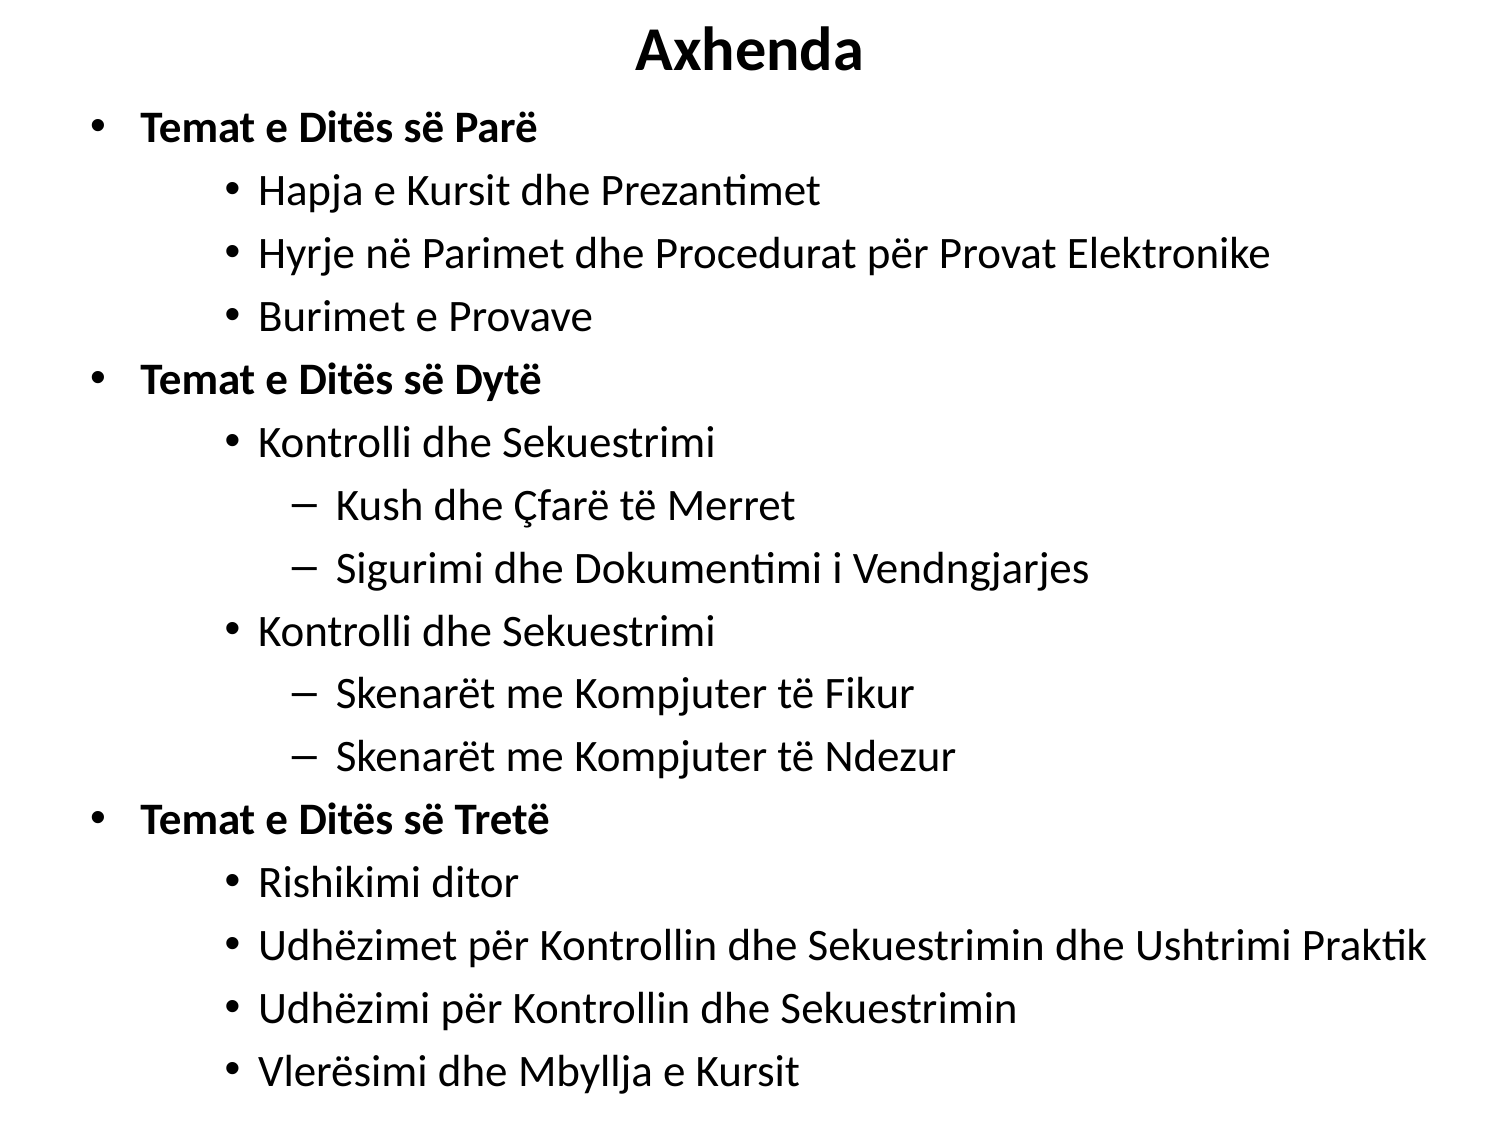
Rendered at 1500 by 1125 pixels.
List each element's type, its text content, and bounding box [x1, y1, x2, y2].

title Axhenda [75, 0, 1425, 90]
list Temat e Ditës së Parë Hapja e Kursit dhe Prezantimet Hyrje në Parimet dhe Procedurat për Provat Elektronike Burimet e Provave Temat e Ditës së Dytë Kontrolli dhe Sekuestrimi Kush dhe Çfarë të Merret Sigurimi dhe Dokumentimi i Vendngjarjes Kontrolli dhe Sekuestrimi Skenarët me Kompjuter të Fikur Skenarët me Kompjuter të Ndezur Temat e Ditës së Tretë Rishikimi ditor Udhëzimet për Kontrollin dhe Sekuestrimin dhe Ushtrimi Praktik Udhëzimi për Kontrollin dhe Sekuestrimin Vlerësimi dhe Mbyllja e Kursit [75, 90, 1472, 1125]
